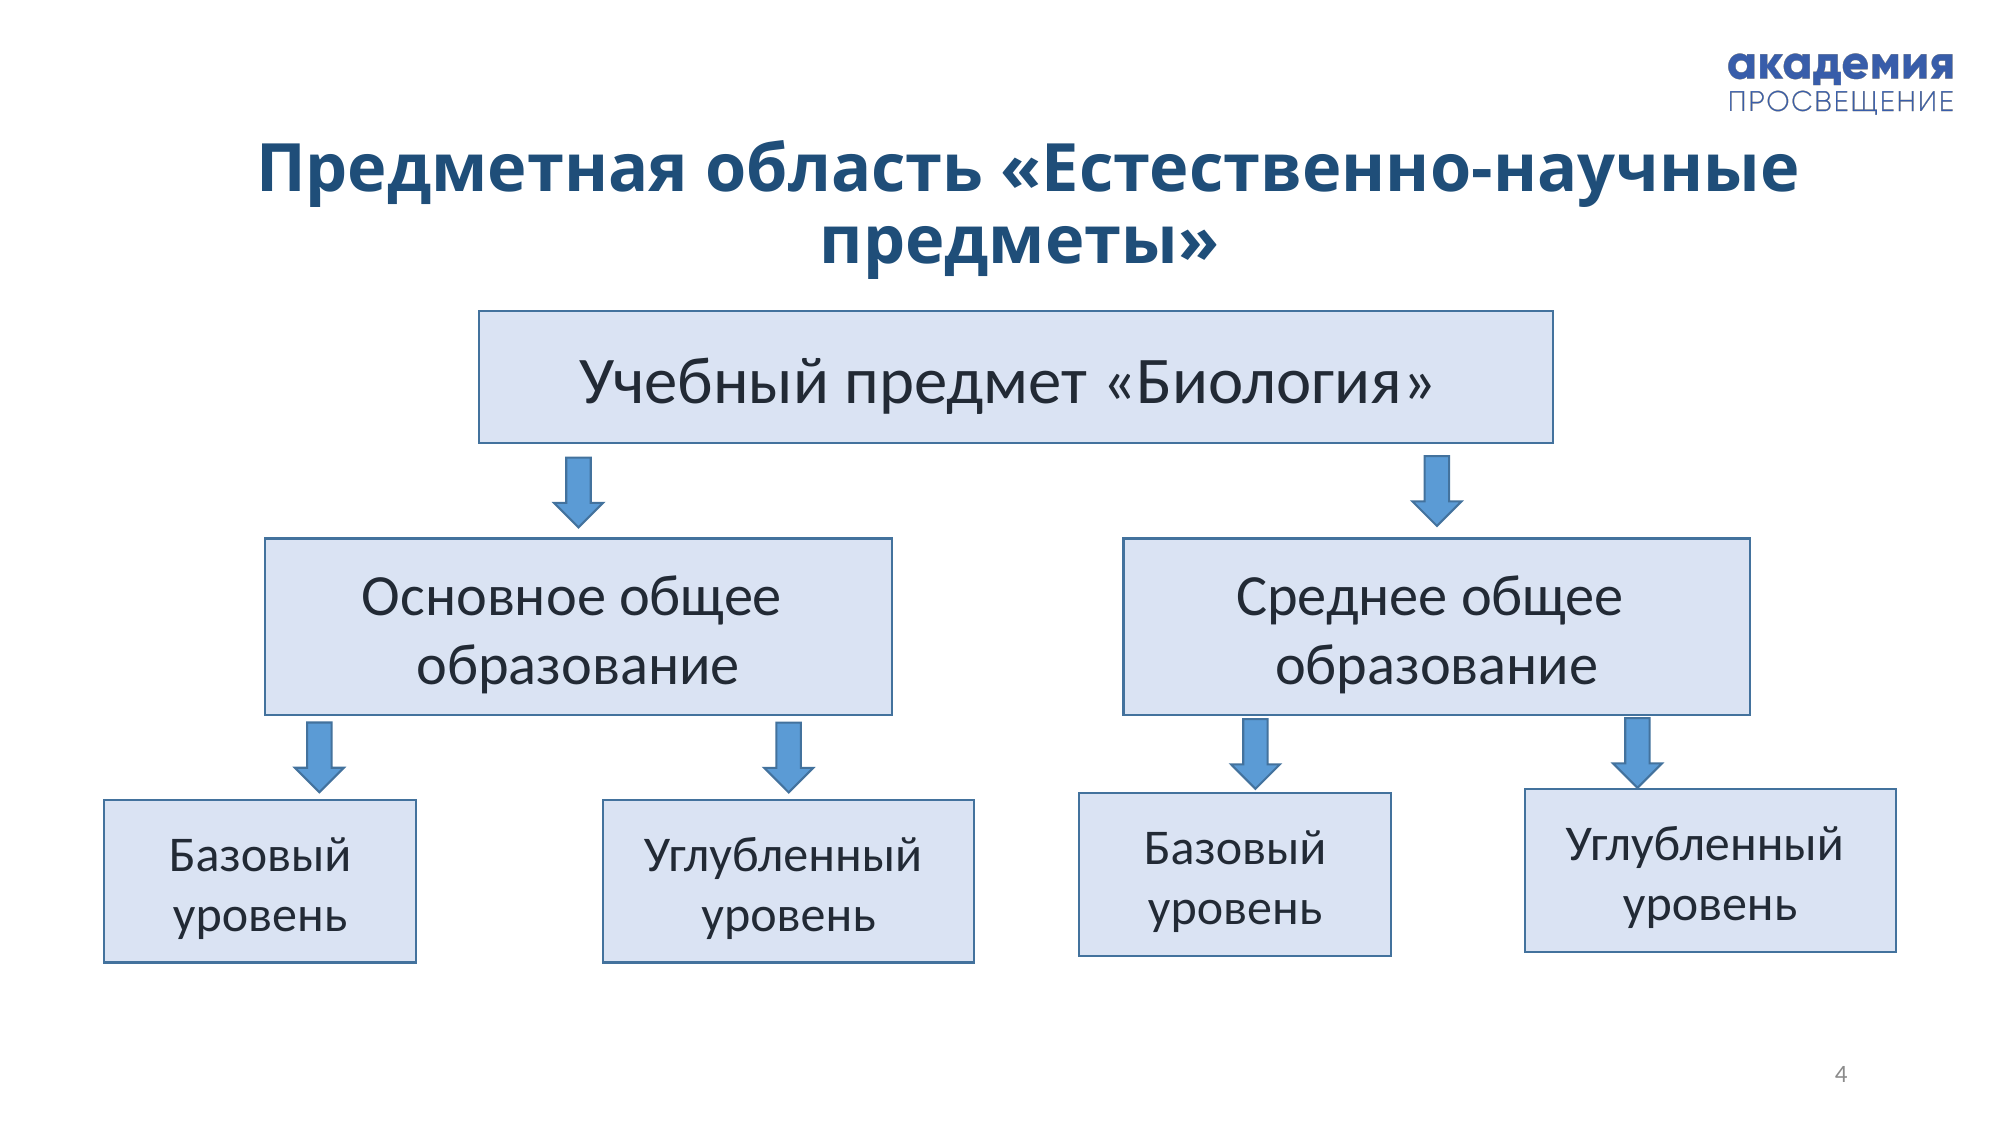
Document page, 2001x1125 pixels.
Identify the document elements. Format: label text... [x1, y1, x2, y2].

text_box [292, 721, 347, 794]
text_box Учебный предмет «Биология» [478, 310, 1554, 444]
text_box Базовый уровень [1078, 792, 1392, 957]
text_box Базовый уровень [103, 799, 417, 964]
text_box Углубленный уровень [602, 799, 975, 964]
text_box [1610, 717, 1665, 790]
text_box [761, 721, 816, 794]
text_box [551, 456, 606, 529]
text_box Углубленный уровень [1524, 788, 1897, 953]
slide_number 4 [1412, 1042, 1863, 1103]
text_box Основное общее образование [264, 537, 893, 716]
picture [1714, 33, 1969, 133]
text_box [1409, 455, 1464, 528]
text_box Среднее общее образование [1122, 537, 1751, 716]
text_box [1228, 718, 1283, 791]
title Предметная область «Естественно-научные предметы» [116, 118, 1940, 295]
